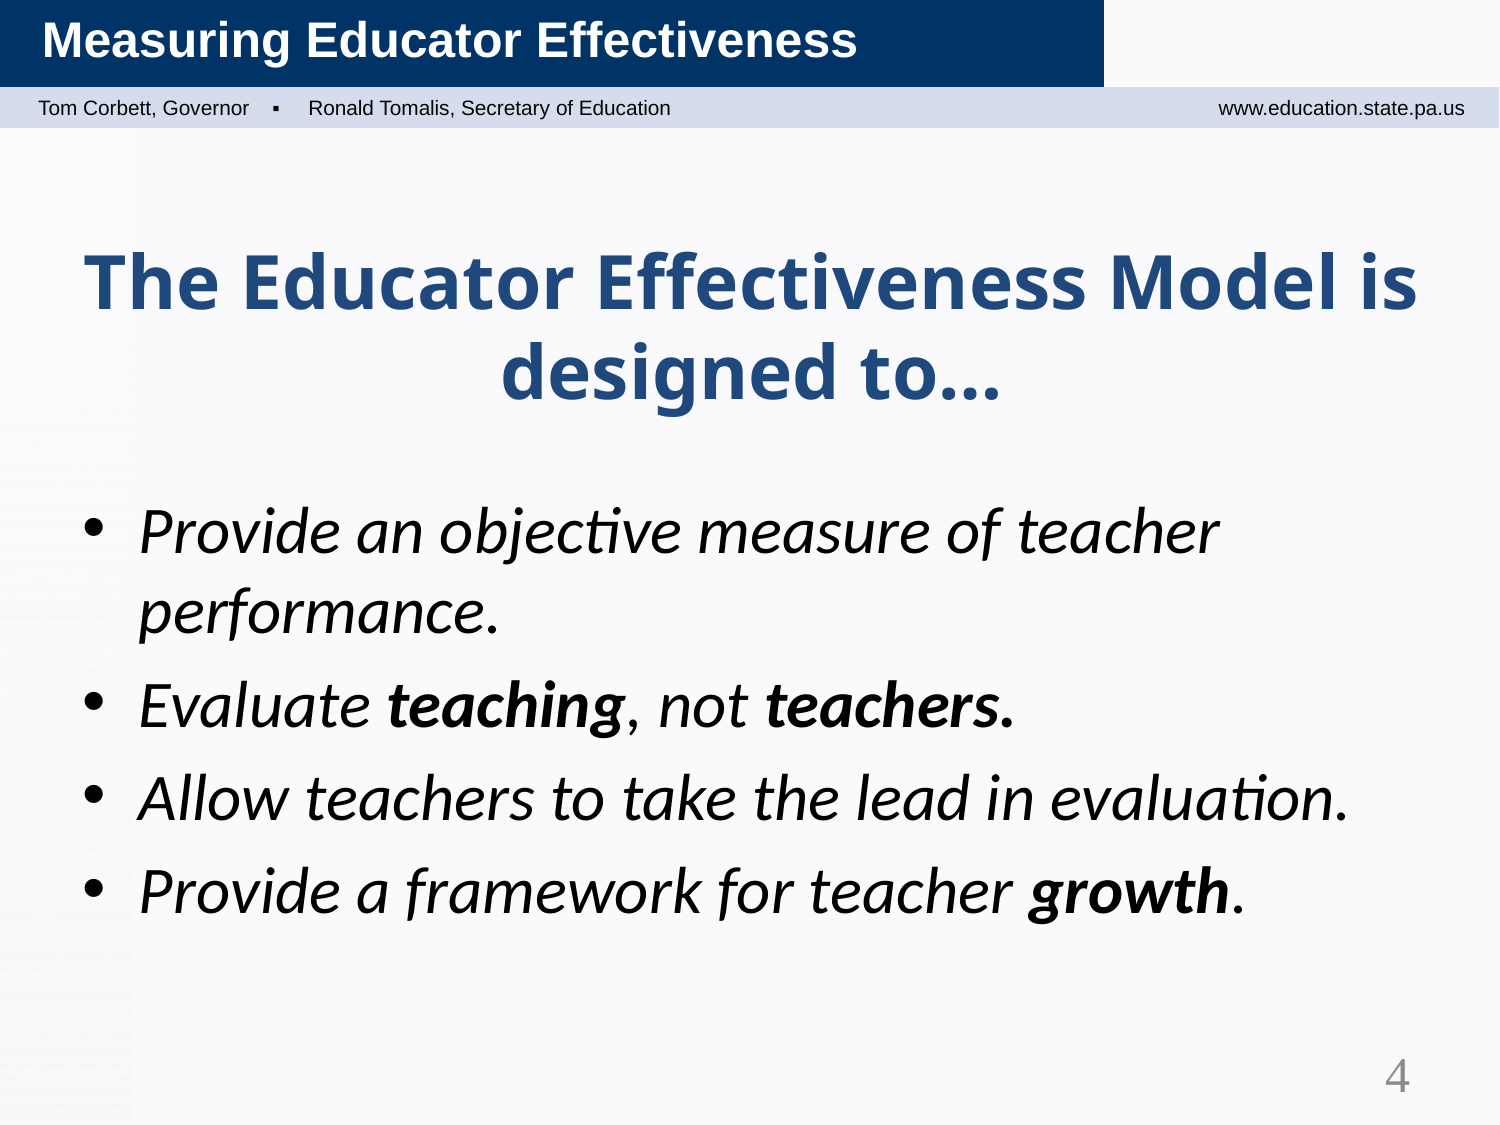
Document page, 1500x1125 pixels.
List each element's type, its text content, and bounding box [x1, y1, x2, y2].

slide_number 4 [1074, 1042, 1425, 1103]
list Provide an objective measure of teacher performance. Evaluate teaching, not teachers. Allow teachers to take the lead in evaluation. Provide a framework for teacher growth. [67, 479, 1442, 999]
title The Educator Effectiveness Model is designed to… [38, 290, 1466, 449]
picture [0, 0, 1500, 1125]
